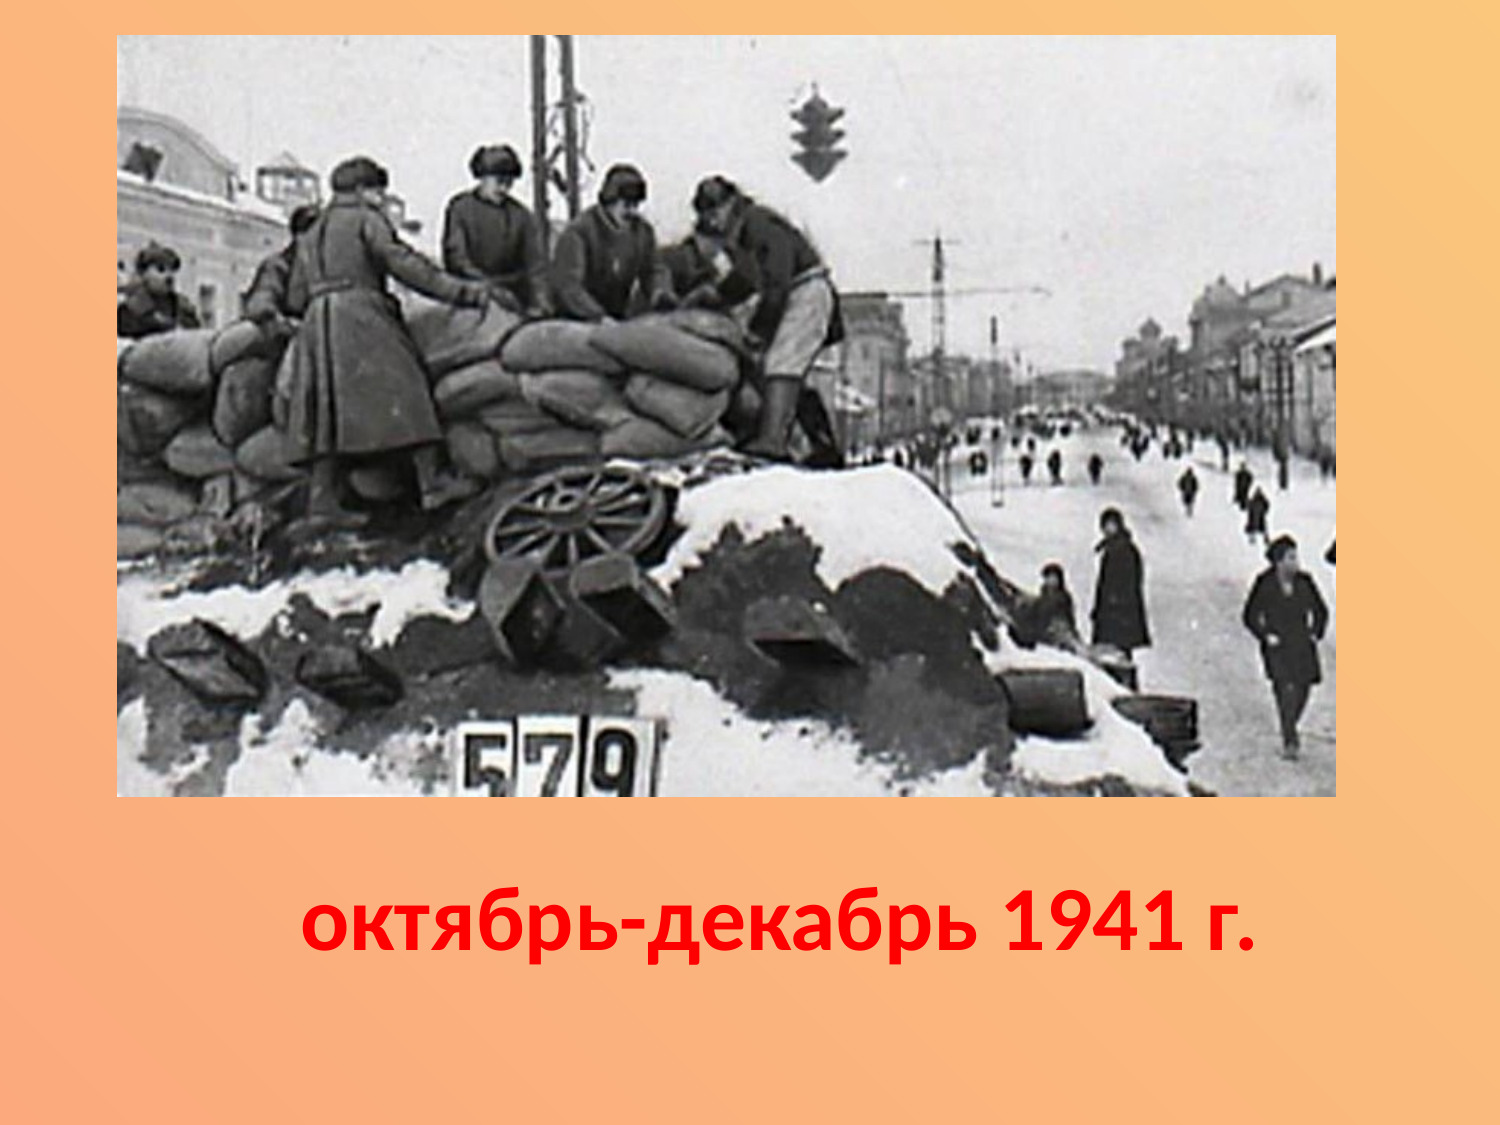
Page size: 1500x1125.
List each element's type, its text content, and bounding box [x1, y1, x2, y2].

title октябрь-декабрь 1941 г. [105, 820, 1456, 1008]
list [116, 34, 1337, 798]
